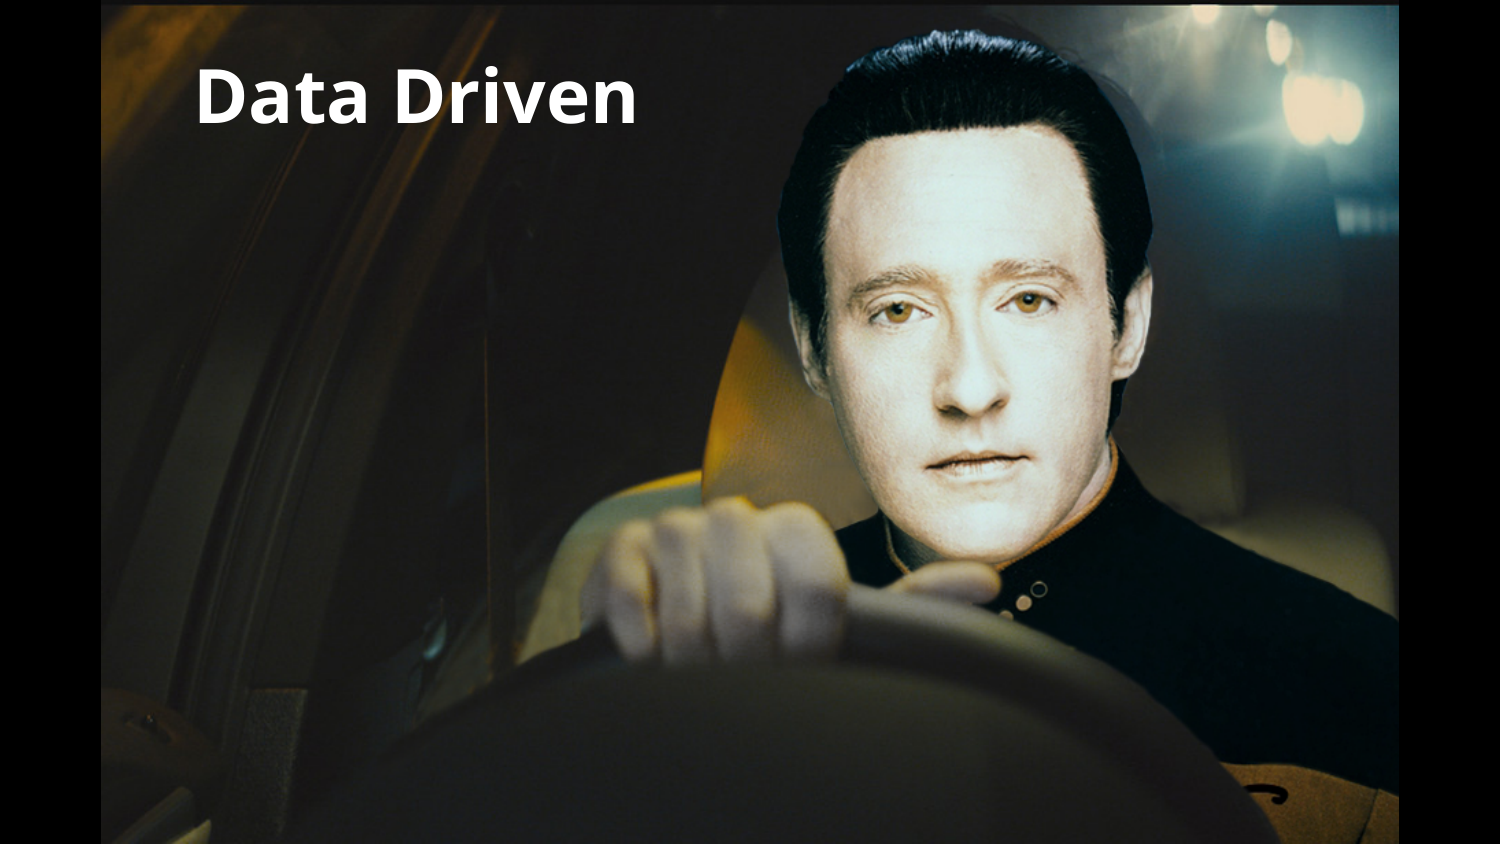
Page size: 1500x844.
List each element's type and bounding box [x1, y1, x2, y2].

picture [101, 0, 1399, 844]
